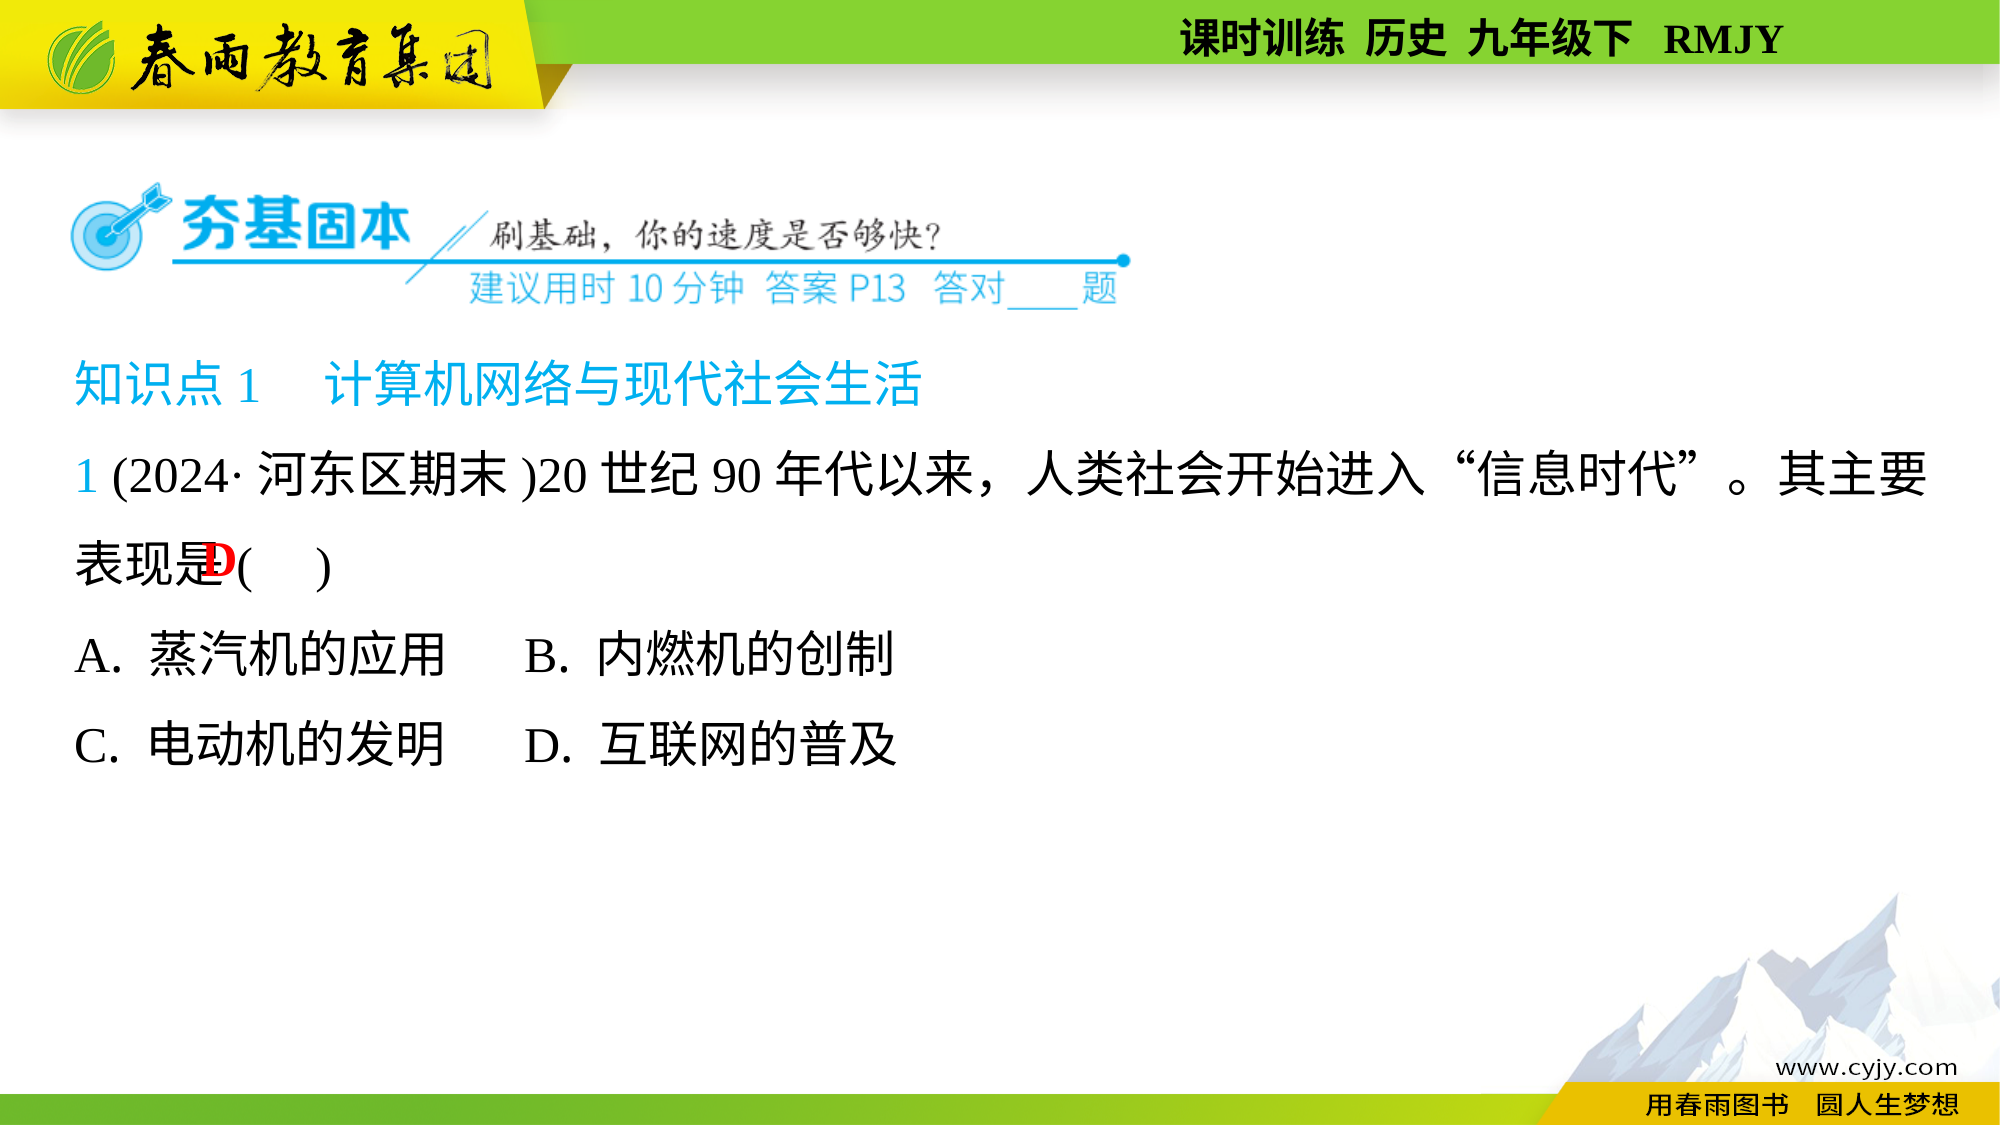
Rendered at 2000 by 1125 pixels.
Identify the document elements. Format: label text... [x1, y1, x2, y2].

picture [0, 0, 2000, 1125]
list 知识点1 计算机网络与现代社会生活 1 (2024·河东区期末)20世纪90年代以来，人类社会开始进入“信息时代”。其主要表现是( ) A. 蒸汽机的应用 B. 内燃机的创制 C. 电动机的发明 D. 互联网的普及 [59, 314, 1944, 785]
text_box D [186, 518, 253, 594]
